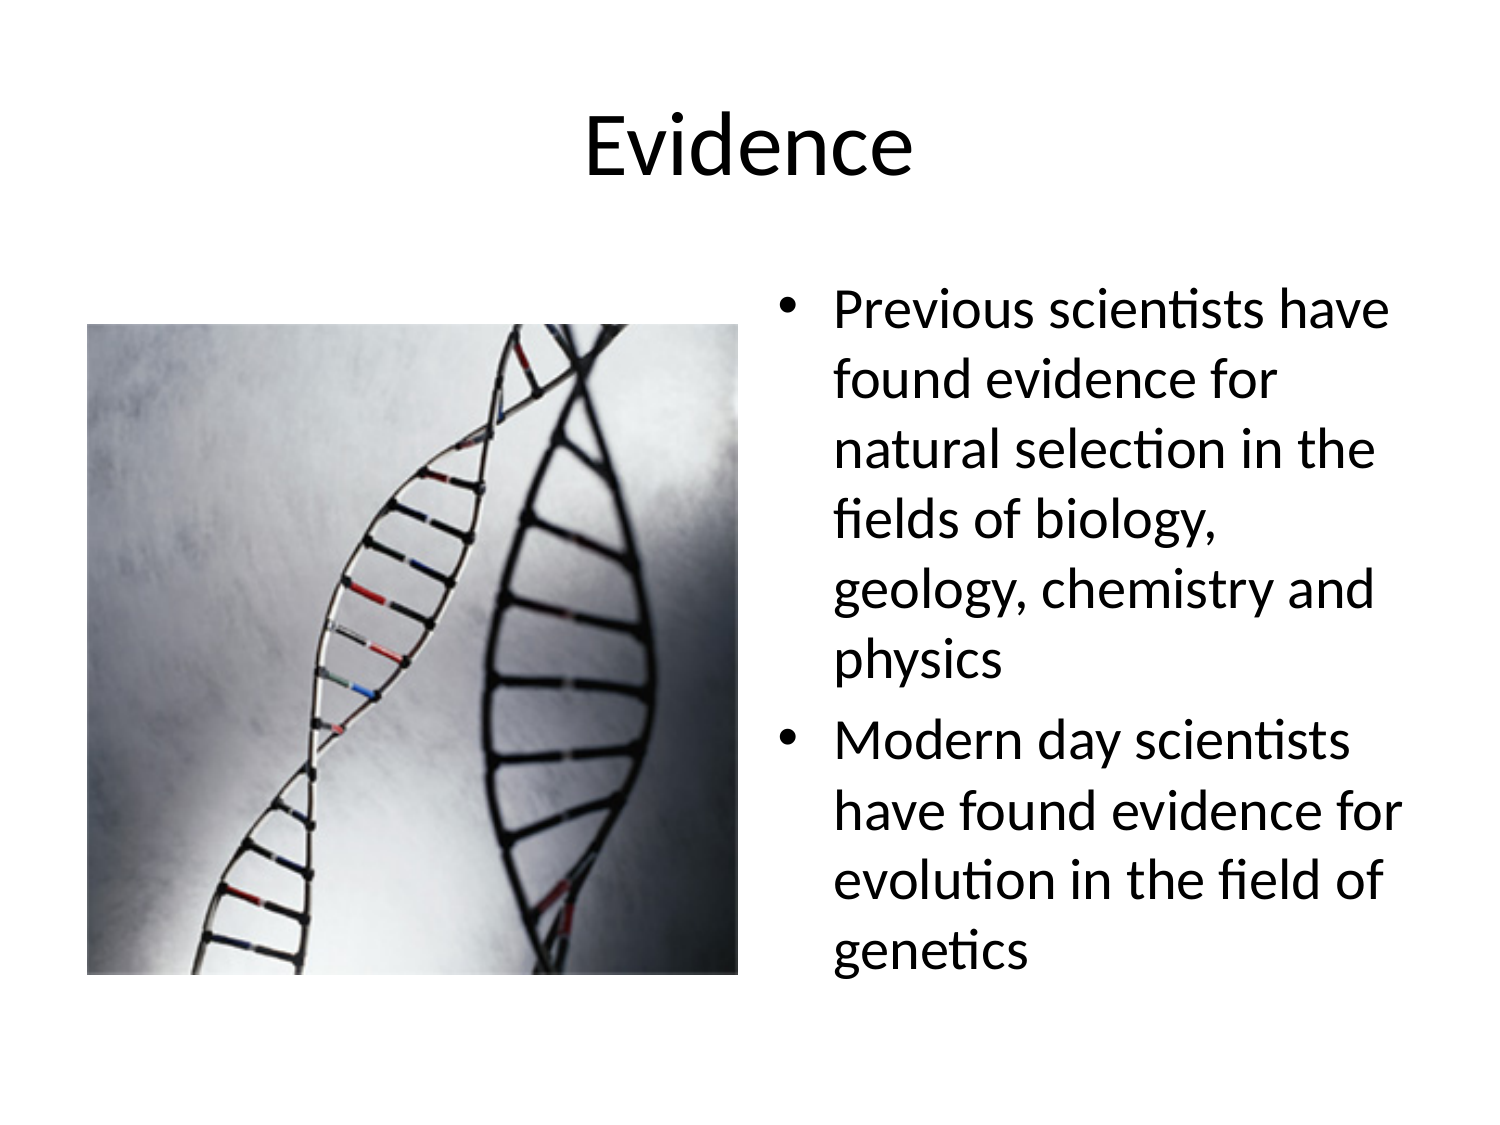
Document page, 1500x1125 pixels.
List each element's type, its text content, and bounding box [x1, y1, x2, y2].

list Previous scientists have found evidence for natural selection in the fields of biology, geology, chemistry and physics Modern day scientists have found evidence for evolution in the field of genetics [762, 262, 1425, 1005]
picture [87, 324, 738, 976]
title Evidence [75, 45, 1425, 233]
